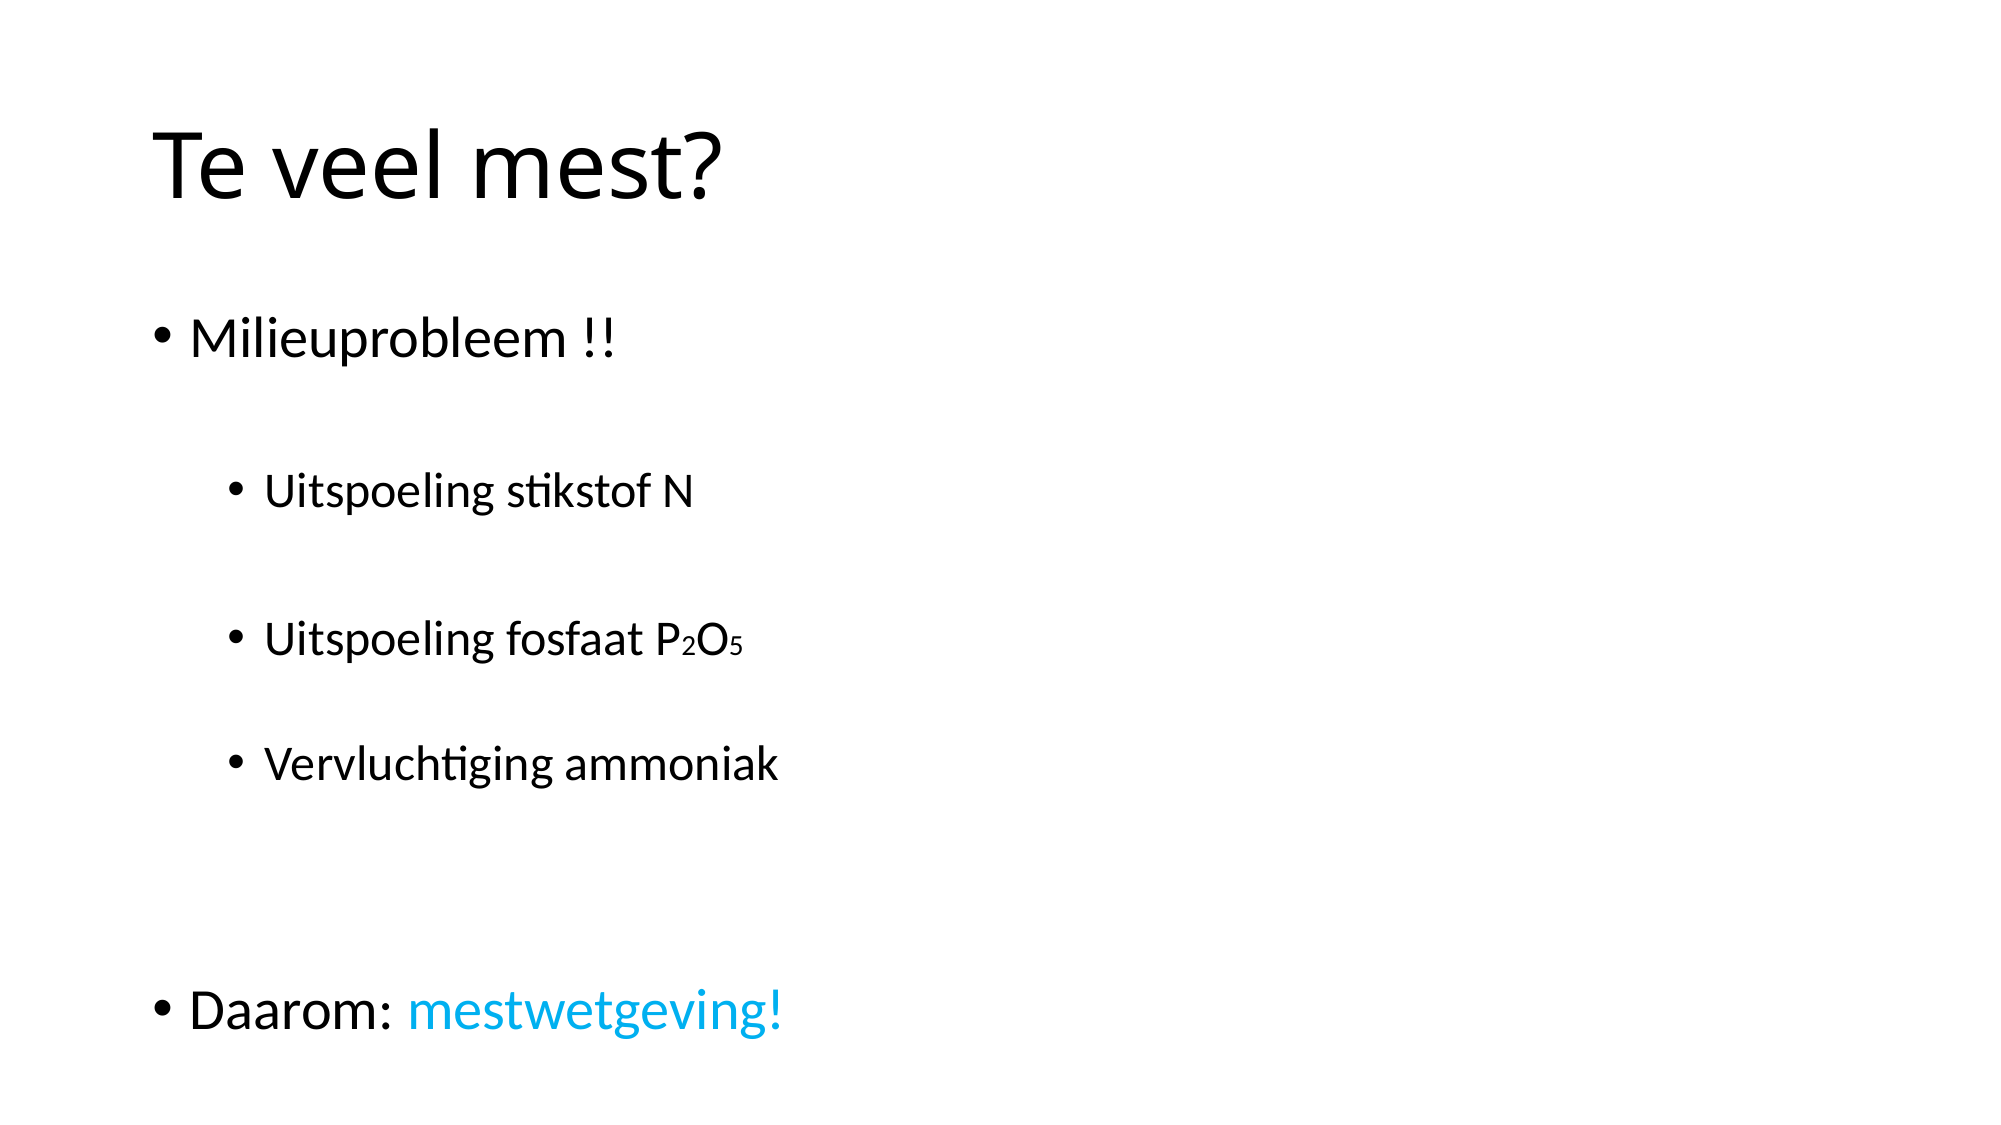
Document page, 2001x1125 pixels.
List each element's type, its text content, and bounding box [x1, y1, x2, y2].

list Milieuprobleem !! Uitspoeling stikstof N Uitspoeling fosfaat P2O5 Vervluchtiging ammoniak Daarom: mestwetgeving! [137, 299, 1863, 1014]
title Te veel mest? [137, 59, 1863, 278]
